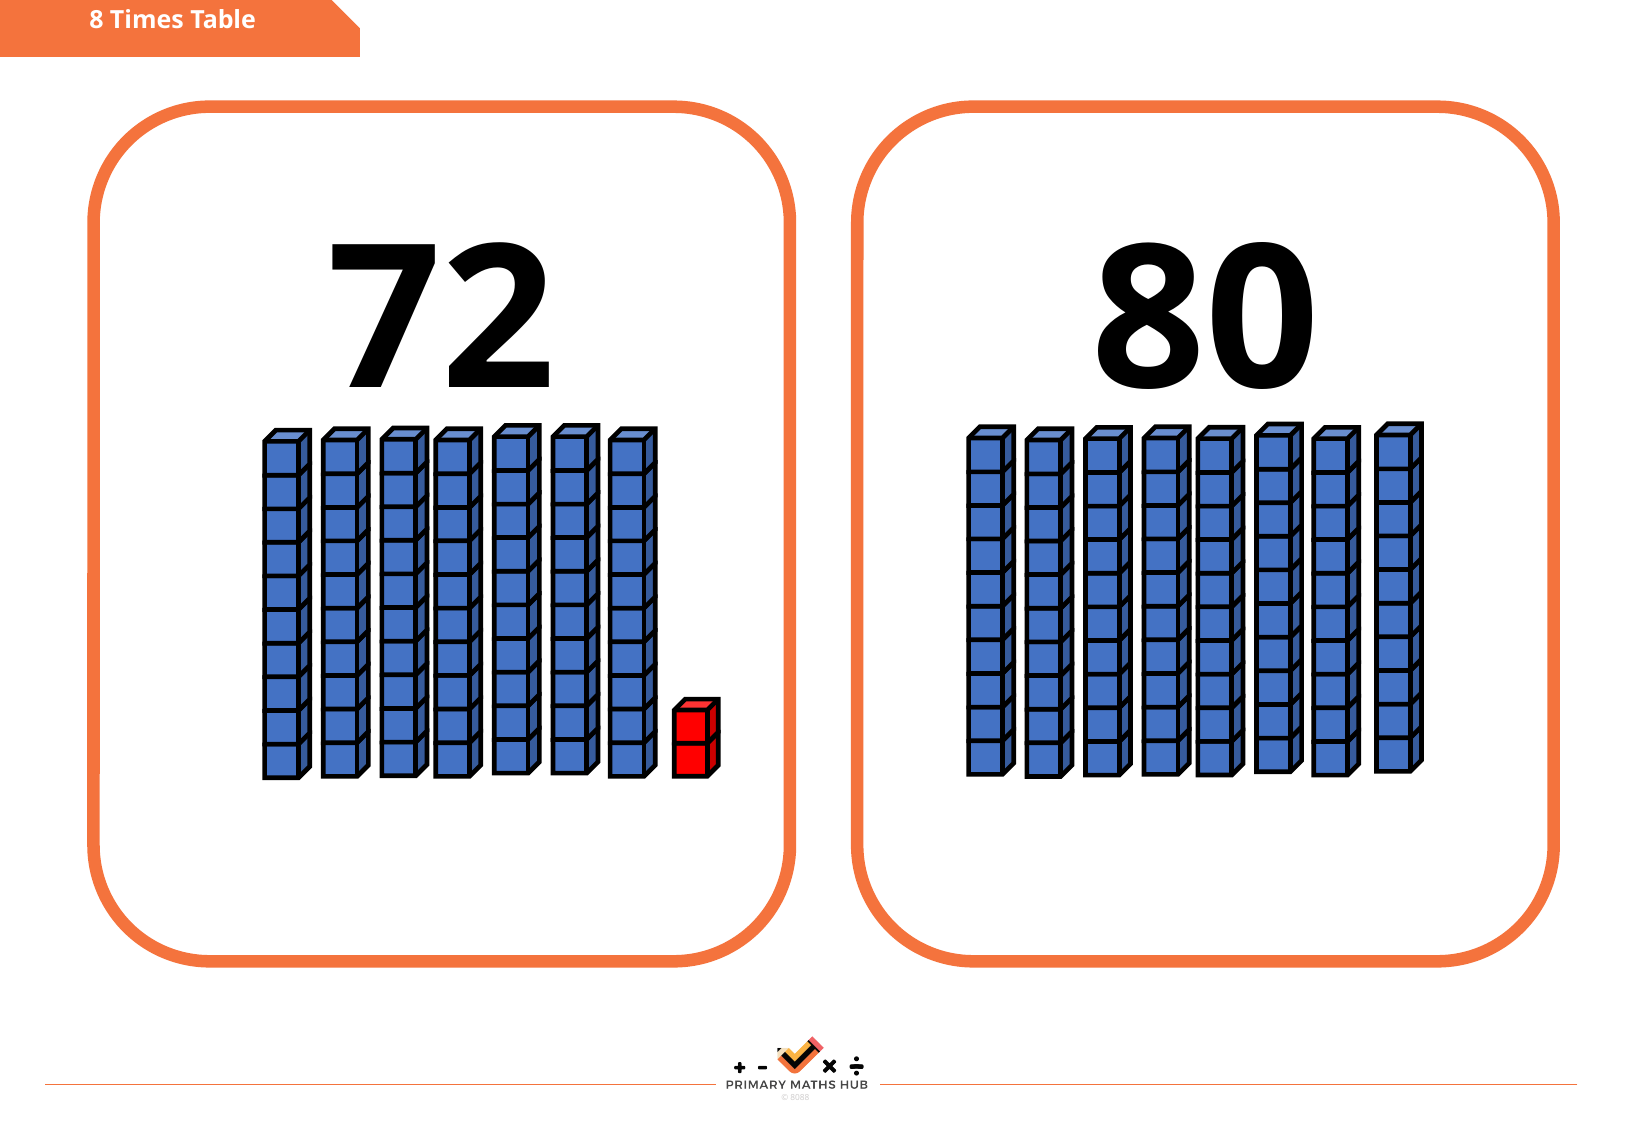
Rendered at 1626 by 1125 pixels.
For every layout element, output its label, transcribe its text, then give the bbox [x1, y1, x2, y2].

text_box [323, 428, 369, 777]
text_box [610, 428, 656, 777]
text_box [100, 105, 783, 179]
picture [722, 1034, 872, 1094]
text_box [494, 425, 540, 774]
text_box [92, 207, 792, 963]
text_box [1256, 424, 1302, 772]
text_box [1085, 427, 1131, 776]
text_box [1376, 423, 1422, 772]
text_box © 8088 [720, 1084, 870, 1110]
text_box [264, 430, 310, 778]
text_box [1026, 428, 1072, 777]
text_box [864, 105, 1547, 179]
text_box 80 [857, 179, 1554, 435]
text_box 8 Times Table [0, 0, 361, 58]
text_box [1313, 427, 1359, 776]
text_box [968, 426, 1014, 775]
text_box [381, 427, 428, 776]
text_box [674, 699, 719, 777]
text_box [856, 209, 1555, 963]
text_box 72 [93, 179, 790, 435]
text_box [552, 425, 599, 774]
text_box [1144, 426, 1190, 775]
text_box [435, 428, 481, 777]
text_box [1197, 427, 1243, 776]
